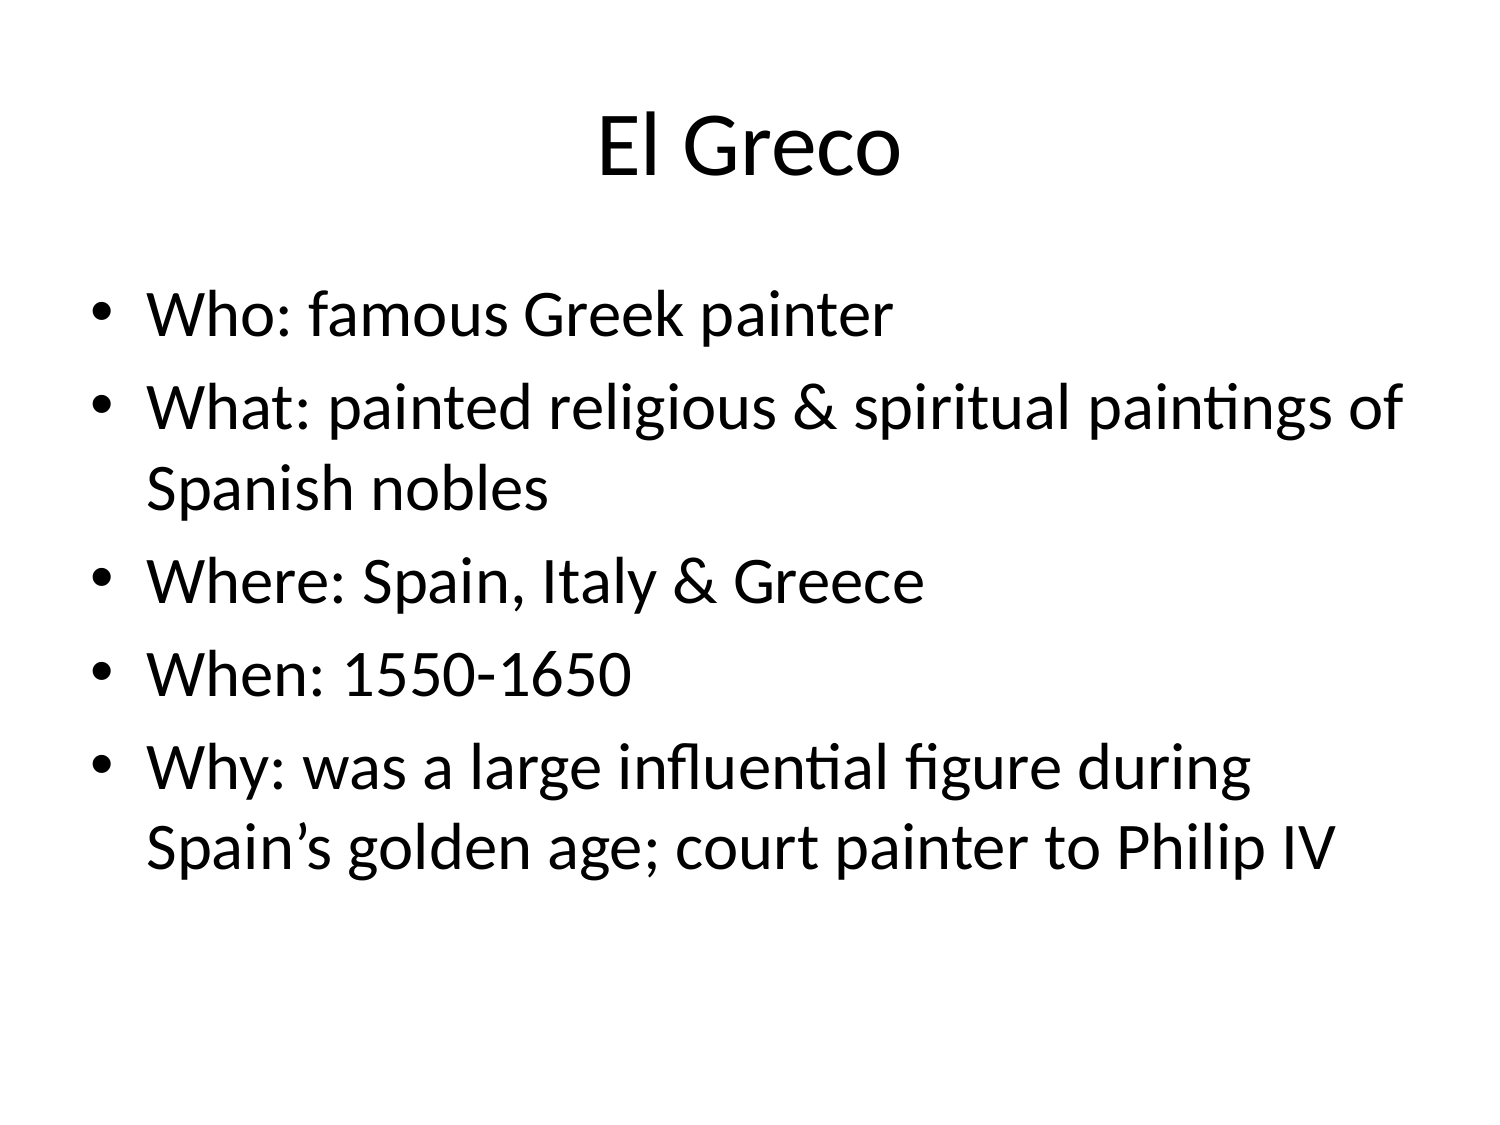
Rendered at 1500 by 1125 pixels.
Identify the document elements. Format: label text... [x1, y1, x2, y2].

list Who: famous Greek painter What: painted religious & spiritual paintings of Spanish nobles Where: Spain, Italy & Greece When: 1550-1650 Why: was a large influential figure during Spain’s golden age; court painter to Philip IV [75, 262, 1425, 1005]
title El Greco [75, 45, 1425, 233]
